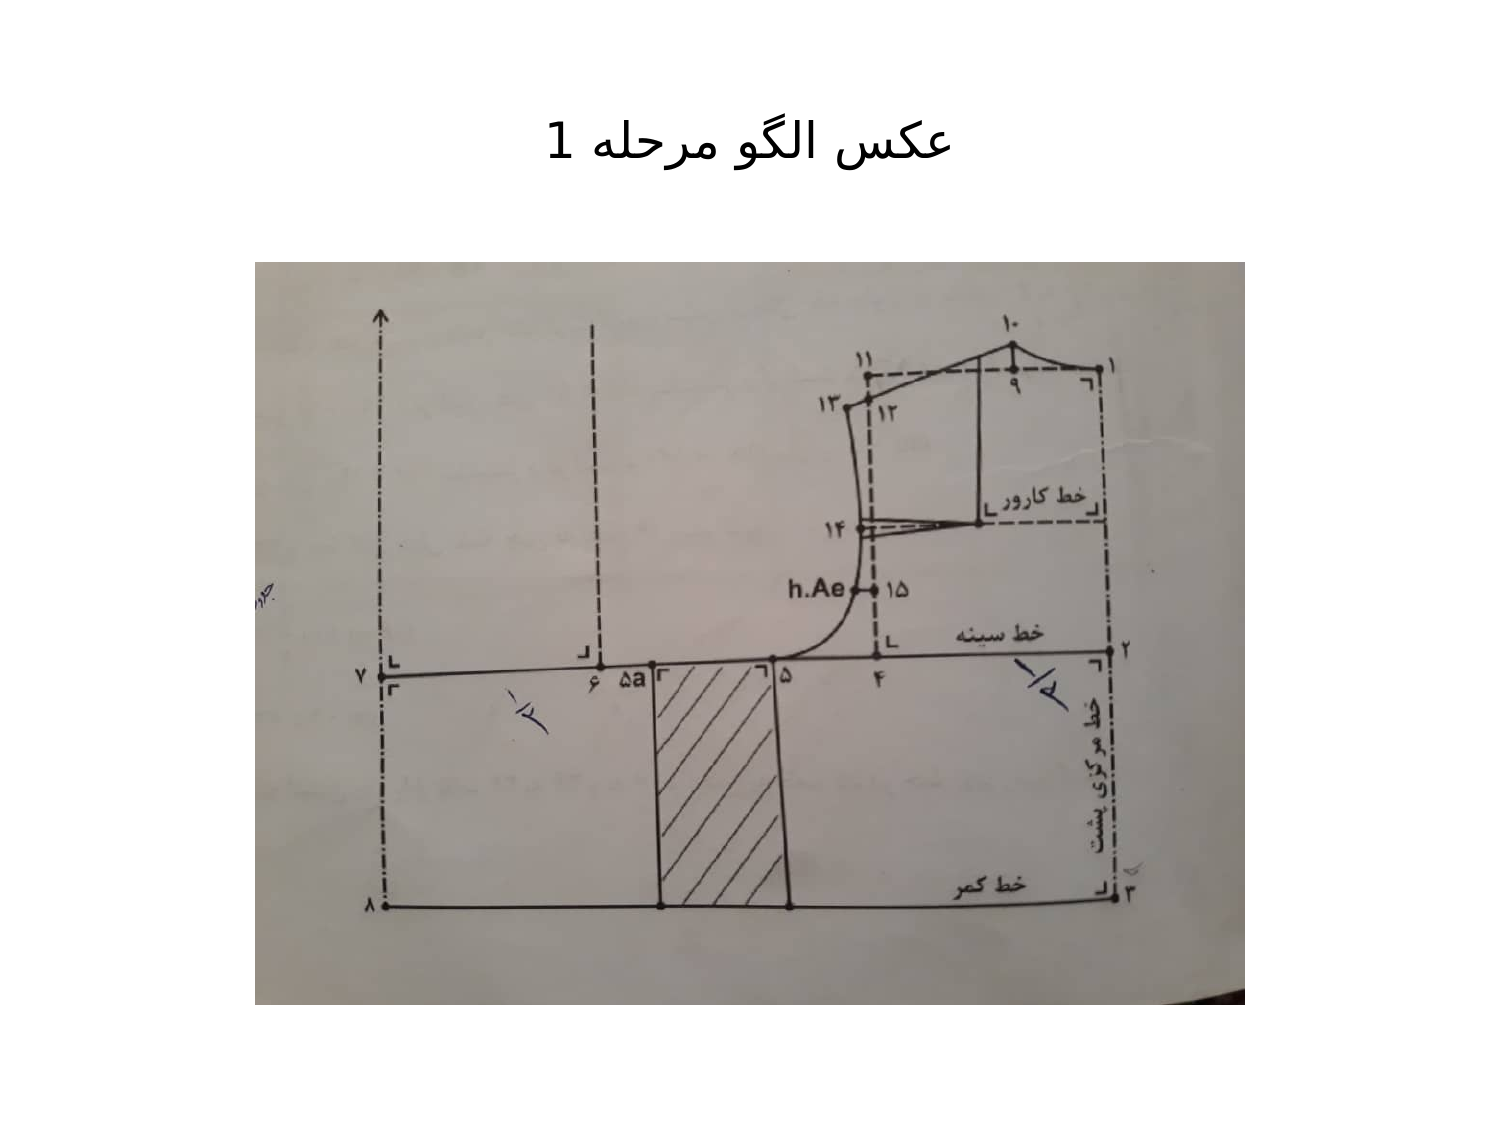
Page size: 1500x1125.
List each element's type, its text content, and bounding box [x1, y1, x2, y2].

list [254, 262, 1246, 1006]
title عکس الگو مرحله 1 [75, 45, 1425, 233]
